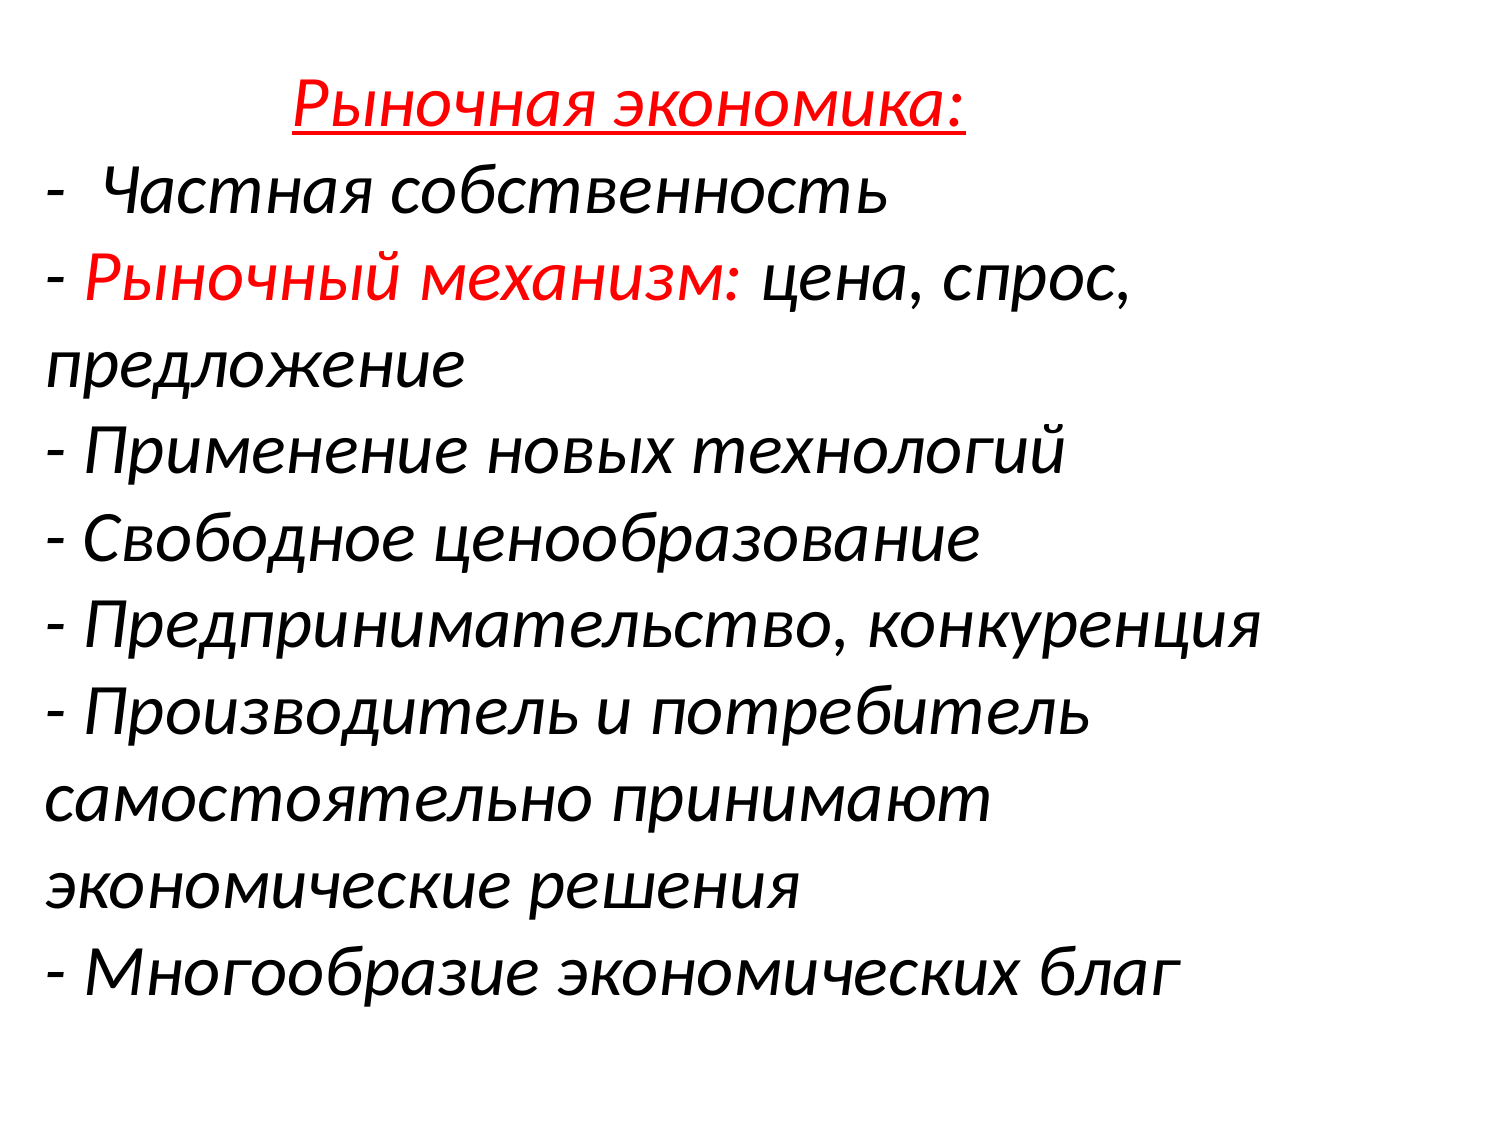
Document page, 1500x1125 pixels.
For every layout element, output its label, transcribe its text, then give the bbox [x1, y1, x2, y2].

title Рыночная экономика: - Частная собственность - Рыночный механизм: цена, спрос, предложение - Применение новых технологий - Свободное ценообразование - Предпринимательство, конкуренция - Производитель и потребитель самостоятельно принимают экономические решения - Многообразие экономических благ [29, 45, 1471, 1106]
